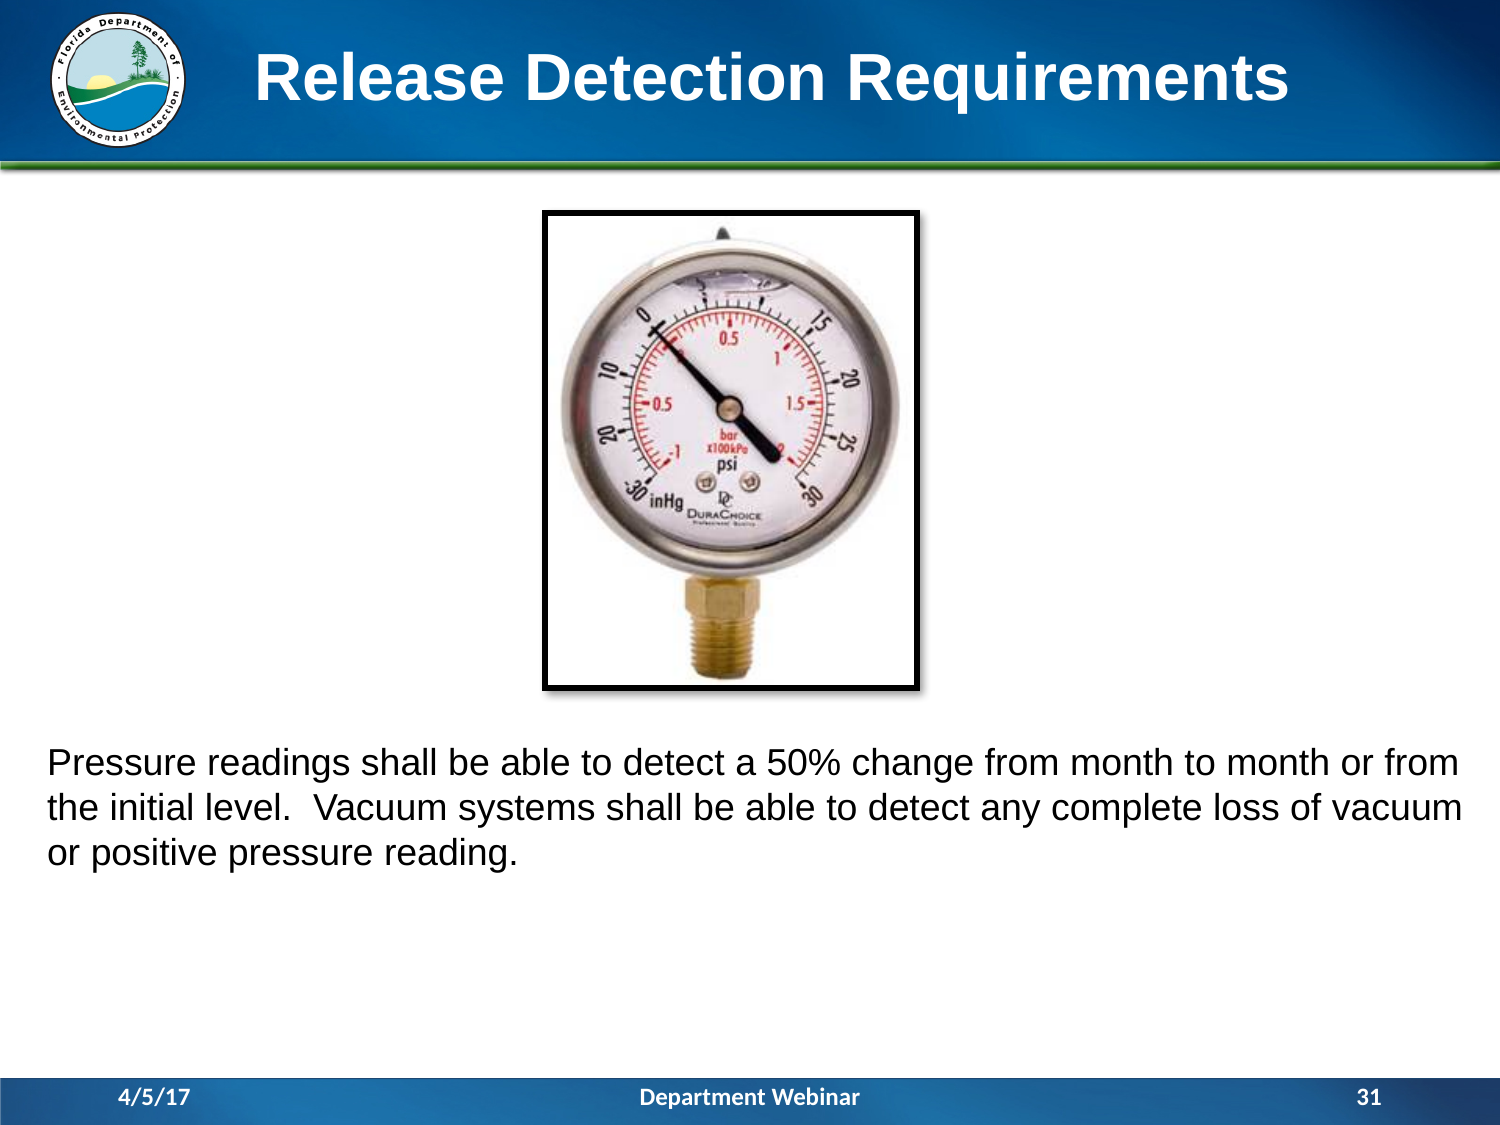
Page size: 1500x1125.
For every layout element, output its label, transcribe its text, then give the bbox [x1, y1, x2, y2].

title Release Detection Requirements [148, 0, 1397, 188]
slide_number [103, 1065, 441, 1125]
text_box Pressure readings shall be able to detect a 50% change from month to month or from the initial level. Vacuum systems shall be able to detect any complete loss of vacuum or positive pressure reading. [32, 731, 1480, 881]
slide_number 31 [1059, 1065, 1397, 1125]
footer Department Webinar [496, 1065, 1004, 1125]
picture [0, 0, 1500, 1125]
